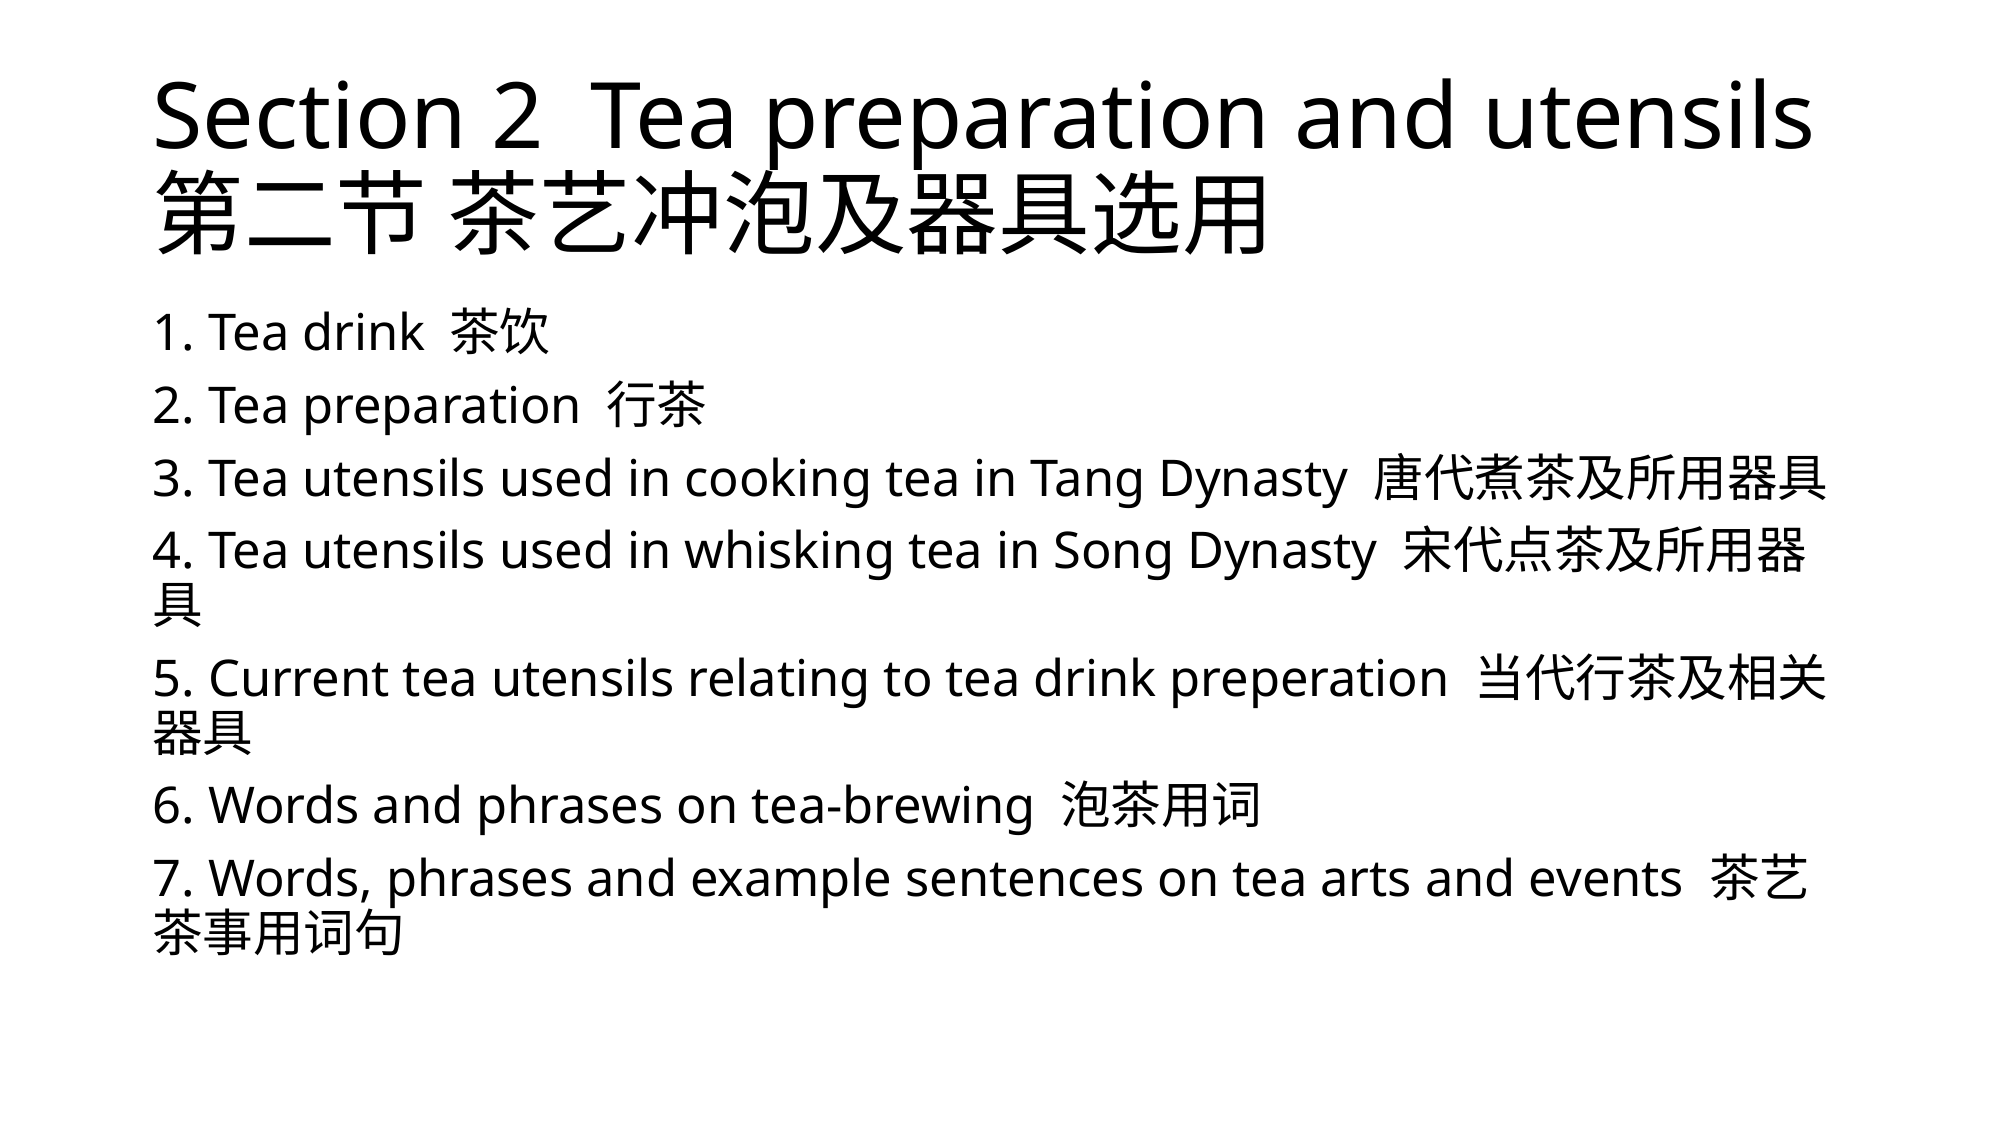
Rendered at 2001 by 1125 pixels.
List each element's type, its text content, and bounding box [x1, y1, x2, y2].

list 1. Tea drink 茶饮 2. Tea preparation 行茶 3. Tea utensils used in cooking tea in Tang Dynasty 唐代煮茶及所用器具 4. Tea utensils used in whisking tea in Song Dynasty 宋代点茶及所用器具 5. Current tea utensils relating to tea drink preperation 当代行茶及相关器具 6. Words and phrases on tea-brewing 泡茶用词 7. Words, phrases and example sentences on tea arts and events 茶艺茶事用词句 [137, 299, 1863, 1014]
title Section 2 Tea preparation and utensils第二节 茶艺冲泡及器具选用 [137, 59, 1863, 278]
